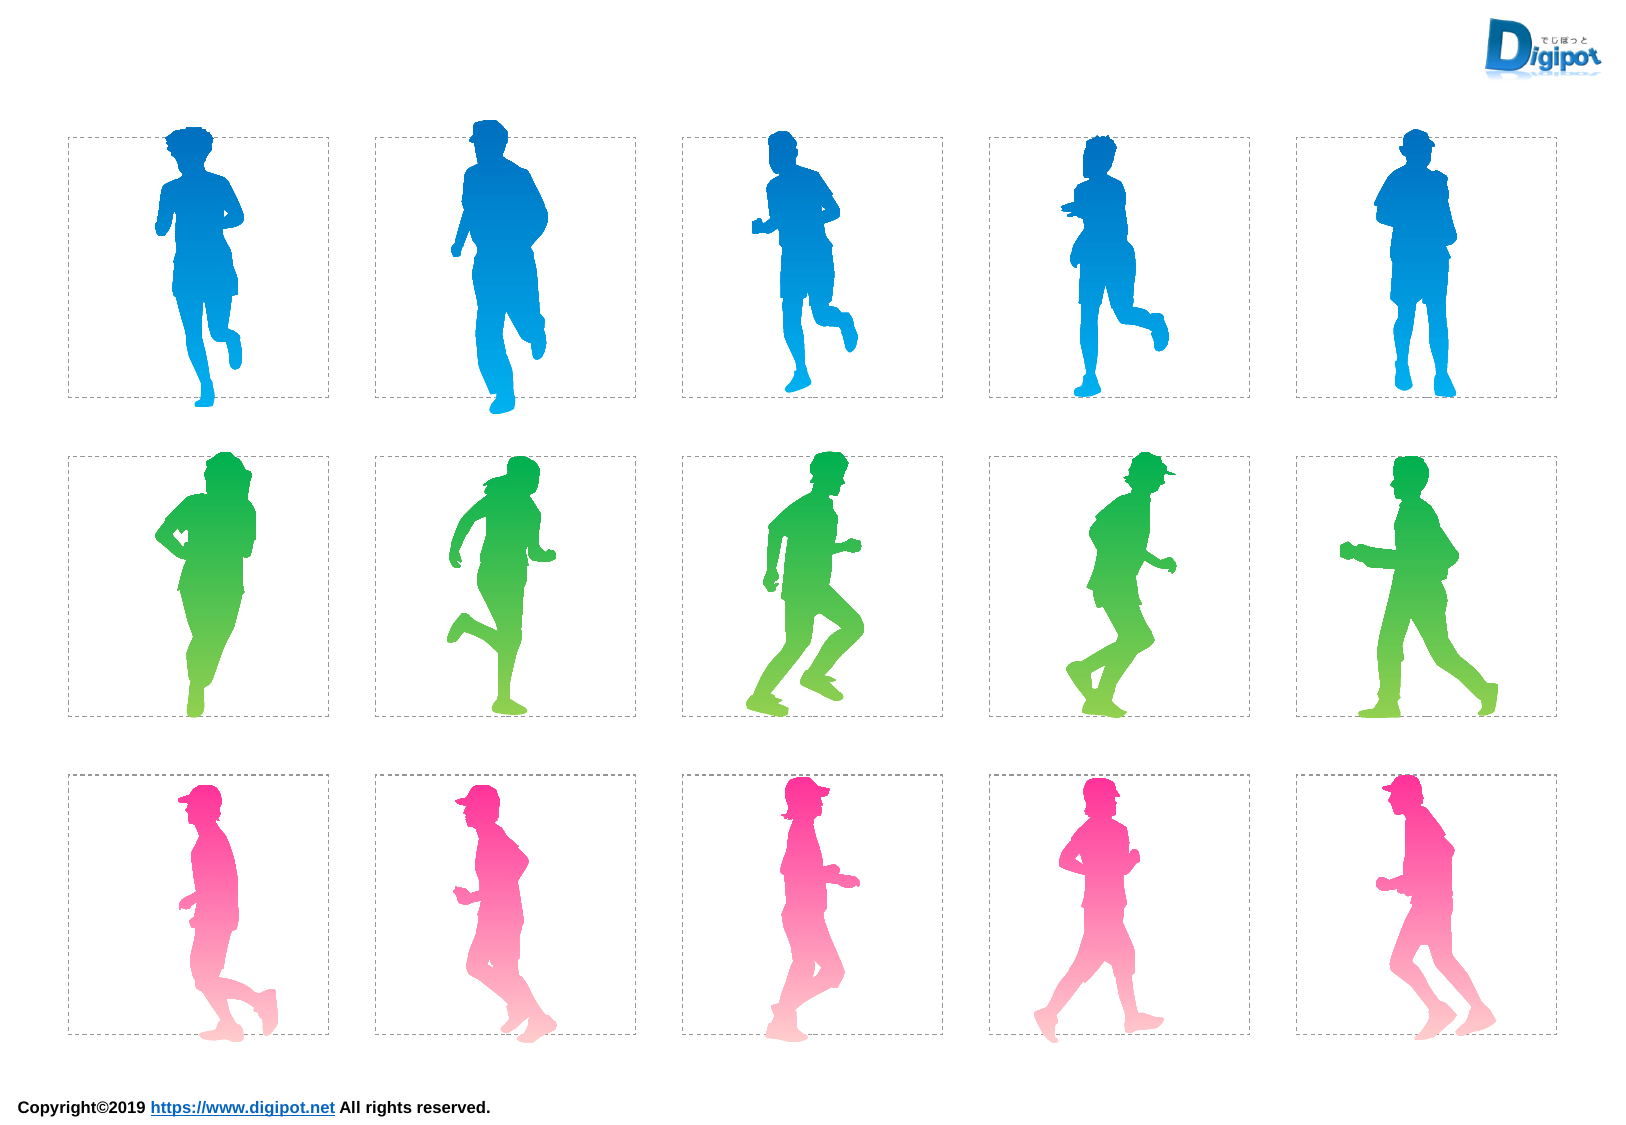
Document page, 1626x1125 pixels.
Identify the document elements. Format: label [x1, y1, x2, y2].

picture [1485, 18, 1602, 82]
text_box [177, 784, 279, 1043]
text_box [155, 126, 244, 408]
text_box [453, 784, 558, 1044]
text_box [447, 456, 556, 715]
text_box [746, 451, 865, 717]
text_box [1339, 456, 1499, 718]
text_box [1034, 777, 1164, 1044]
text_box [765, 777, 860, 1043]
text_box [155, 451, 257, 718]
text_box [751, 130, 858, 393]
text_box [1061, 135, 1170, 397]
text_box [1376, 775, 1496, 1041]
text_box [1066, 451, 1177, 718]
text_box [1373, 129, 1458, 397]
text_box [450, 120, 549, 415]
